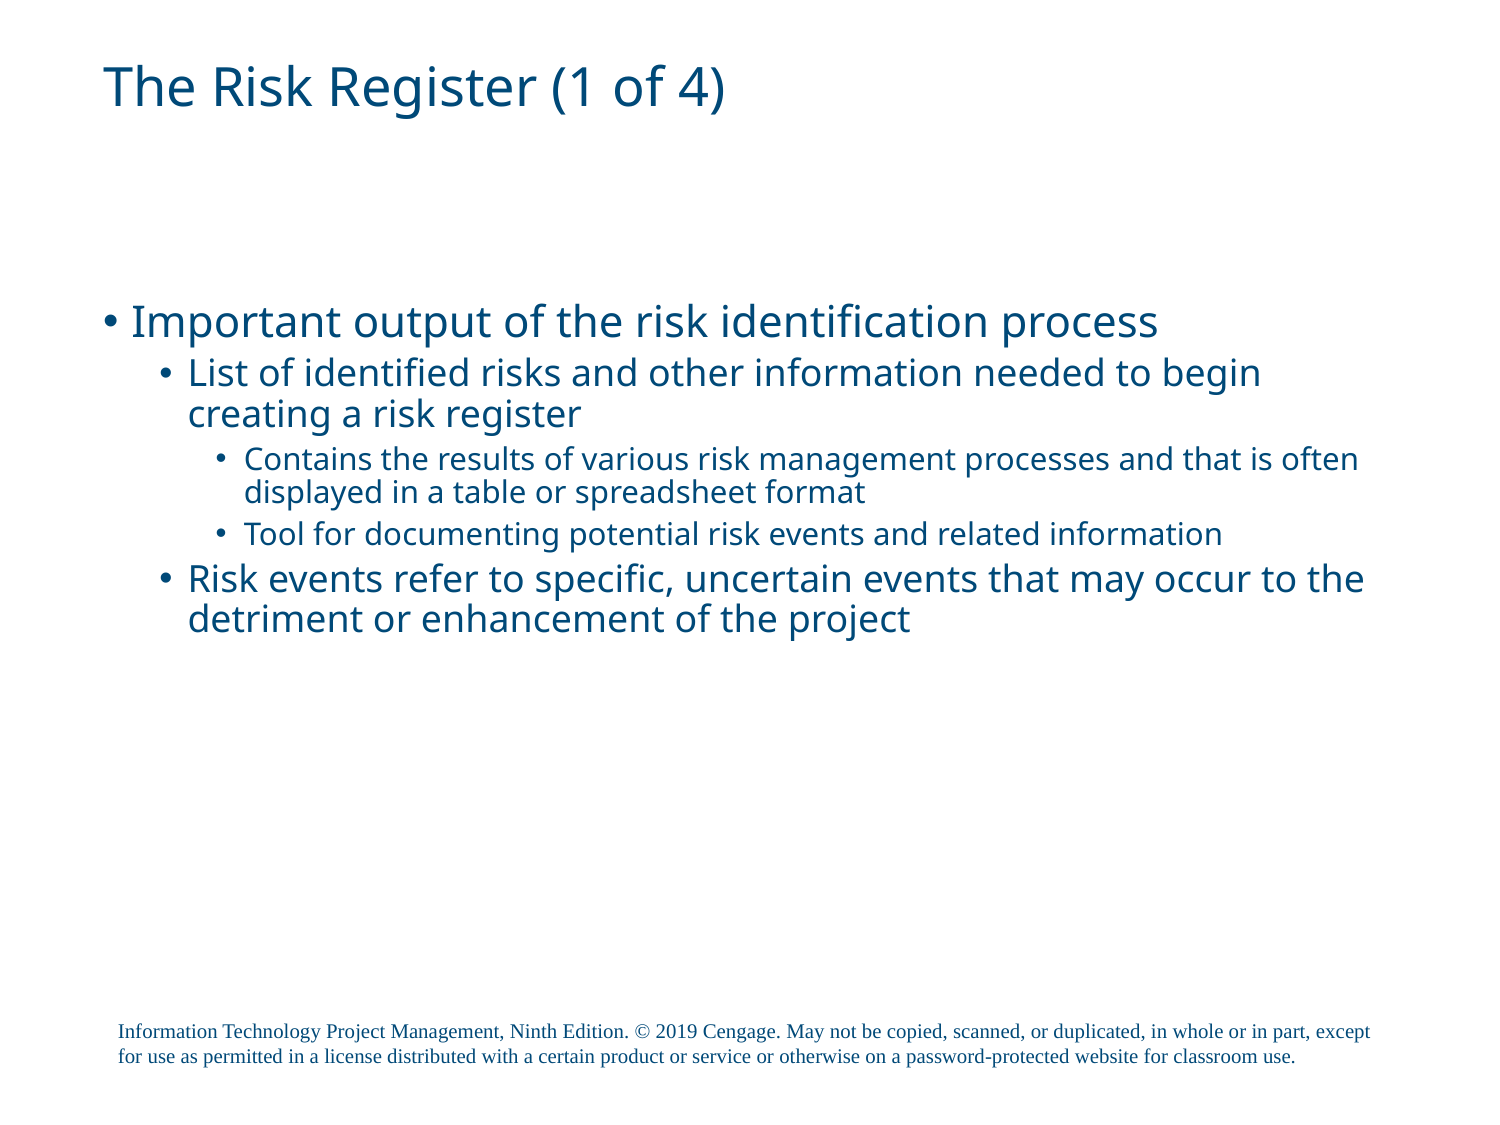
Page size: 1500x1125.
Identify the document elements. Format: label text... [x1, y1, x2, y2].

list Important output of the risk identification process List of identified risks and other information needed to begin creating a risk register Contains the results of various risk management processes and that is often displayed in a table or spreadsheet format Tool for documenting potential risk events and related information Risk events refer to specific, uncertain events that may occur to the detriment or enhancement of the project [103, 299, 1397, 1009]
footer Information Technology Project Management, Ninth Edition. © 2019 Cengage. May not be copied, scanned, or duplicated, in whole or in part, except for use as permitted in a license distributed with a certain product or service or otherwise on a password-protected website for classroom use. [103, 1009, 1397, 1070]
title The Risk Register (1 of 4) [103, 59, 1397, 278]
